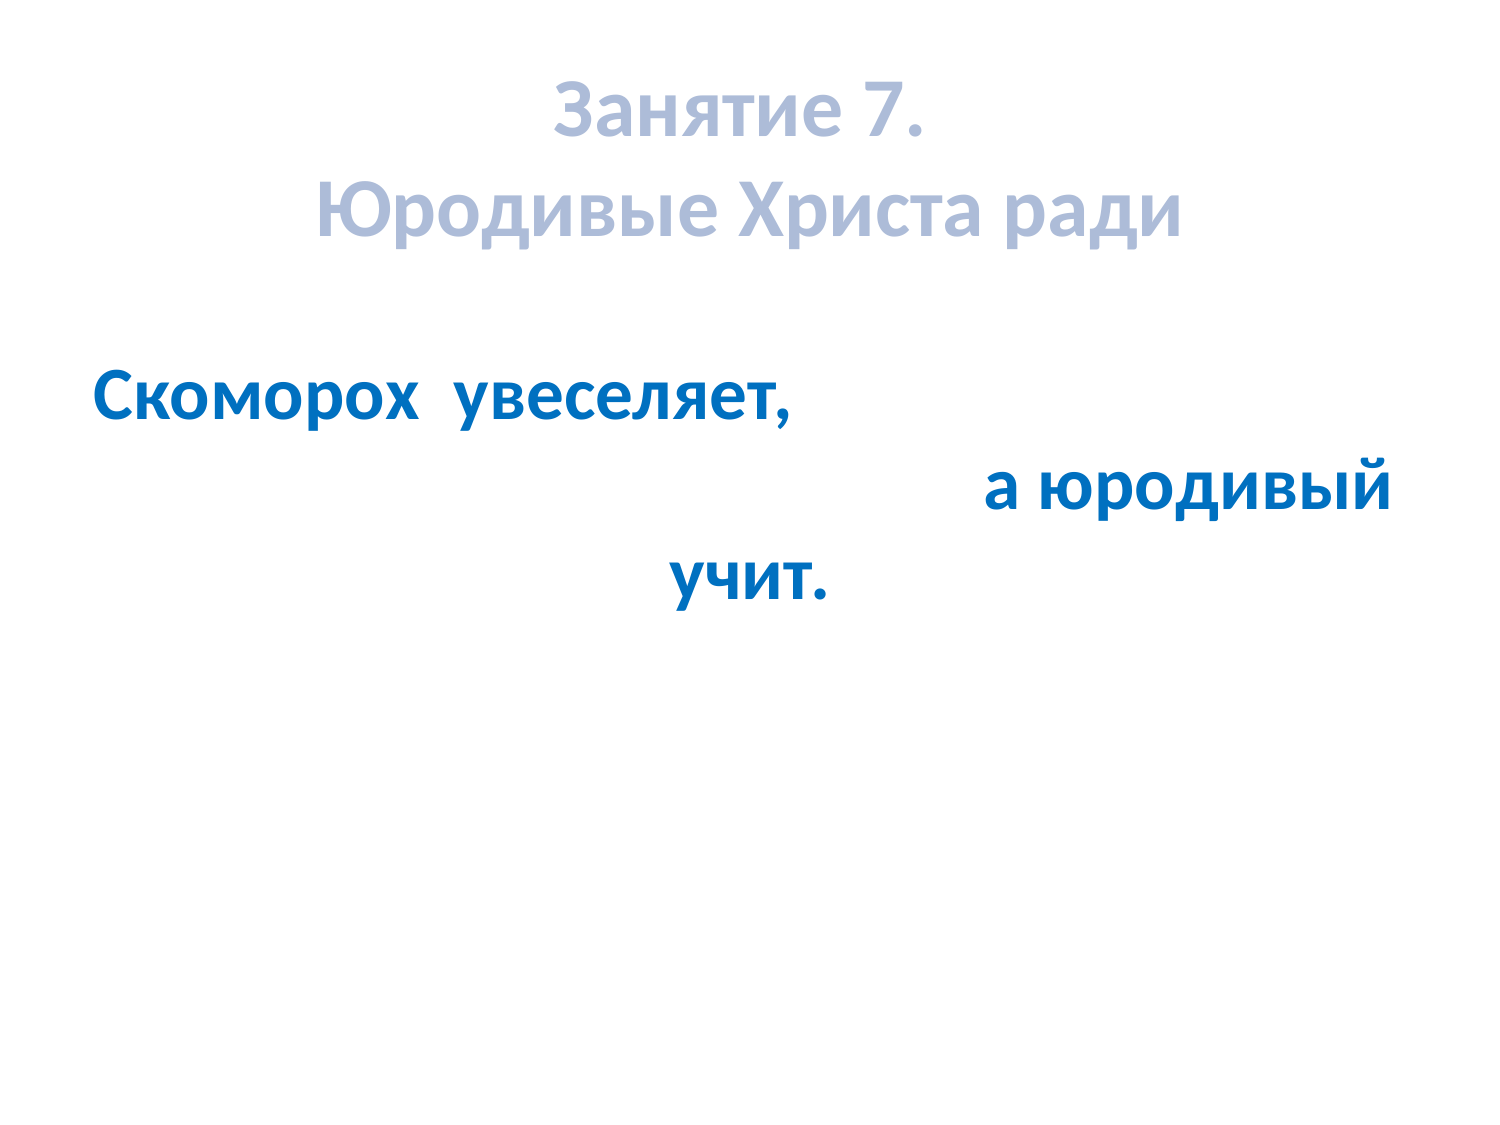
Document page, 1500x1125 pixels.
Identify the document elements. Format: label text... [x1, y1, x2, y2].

title Занятие 7. Юродивые Христа ради Скоморох увеселяет, а юродивый учит. [75, 45, 1425, 894]
